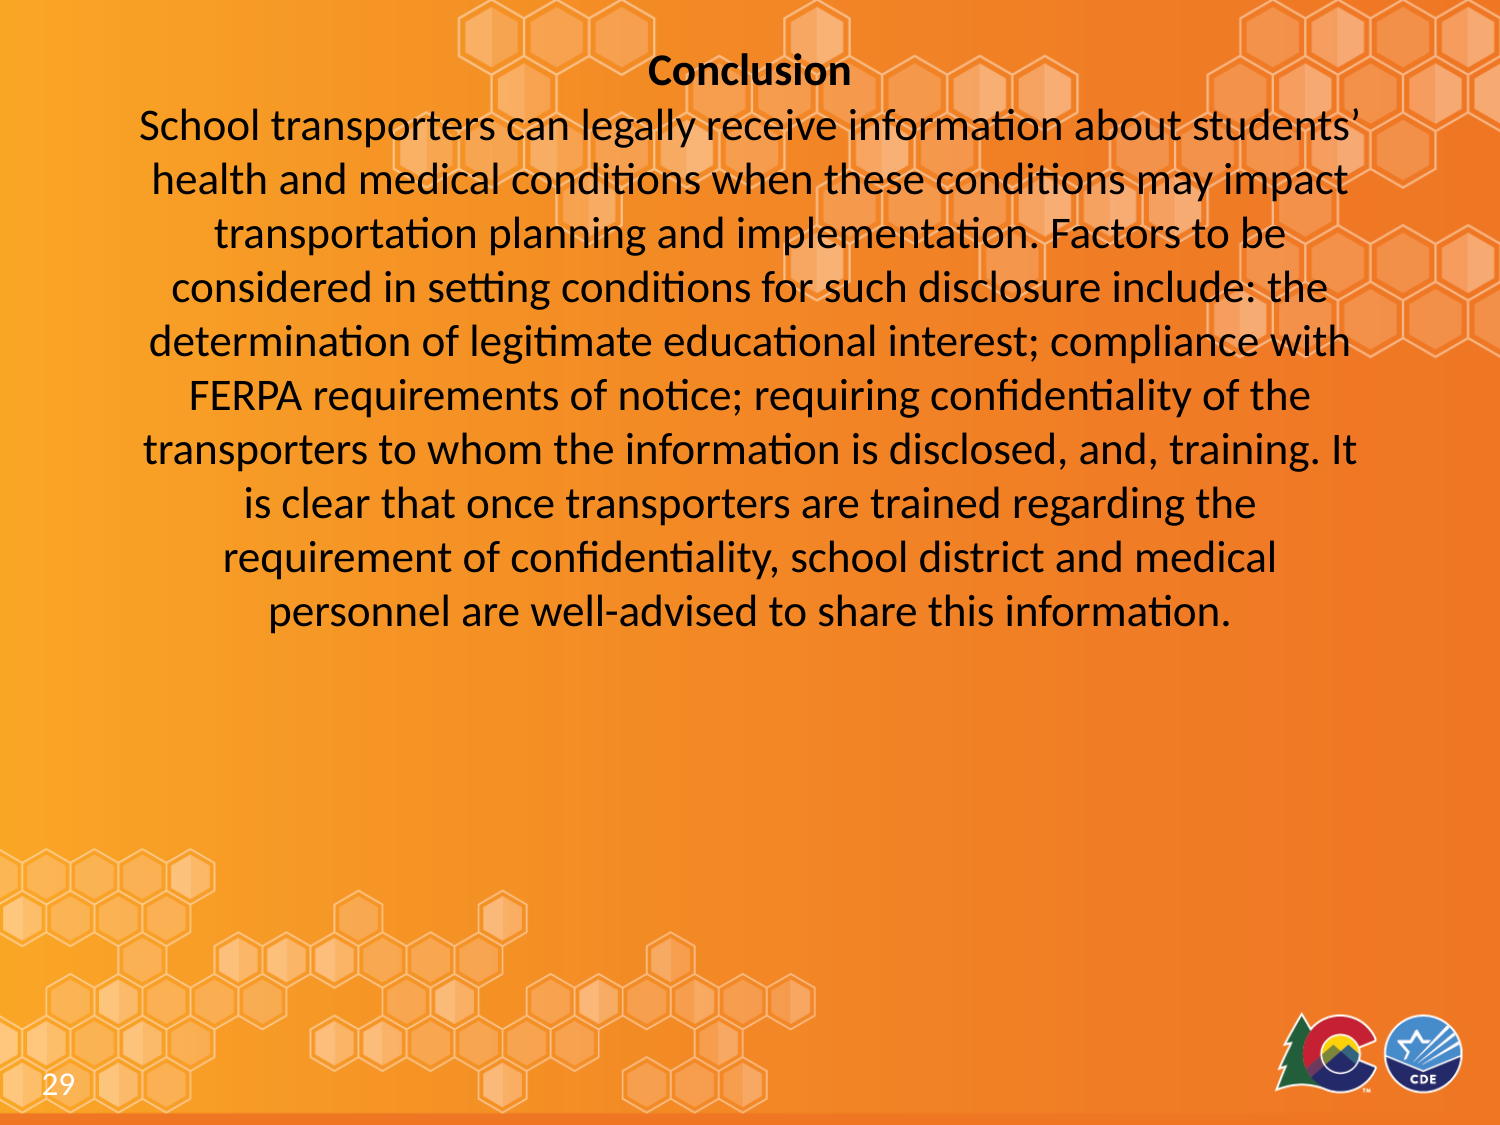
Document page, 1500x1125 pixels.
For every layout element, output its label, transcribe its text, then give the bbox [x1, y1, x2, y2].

title Conclusion School transporters can legally receive information about students’ health and medical conditions when these conditions may impact transportation planning and implementation. Factors to be considered in setting conditions for such disclosure include: the determination of legitimate educational interest; compliance with FERPA requirements of notice; requiring confidentiality of the transporters to whom the information is disclosed, and, training. It is clear that once transporters are trained regarding the requirement of confidentiality, school district and medical personnel are well-advised to share this information. [112, 33, 1388, 700]
slide_number 29 [26, 1054, 365, 1115]
picture [0, 0, 1500, 1125]
